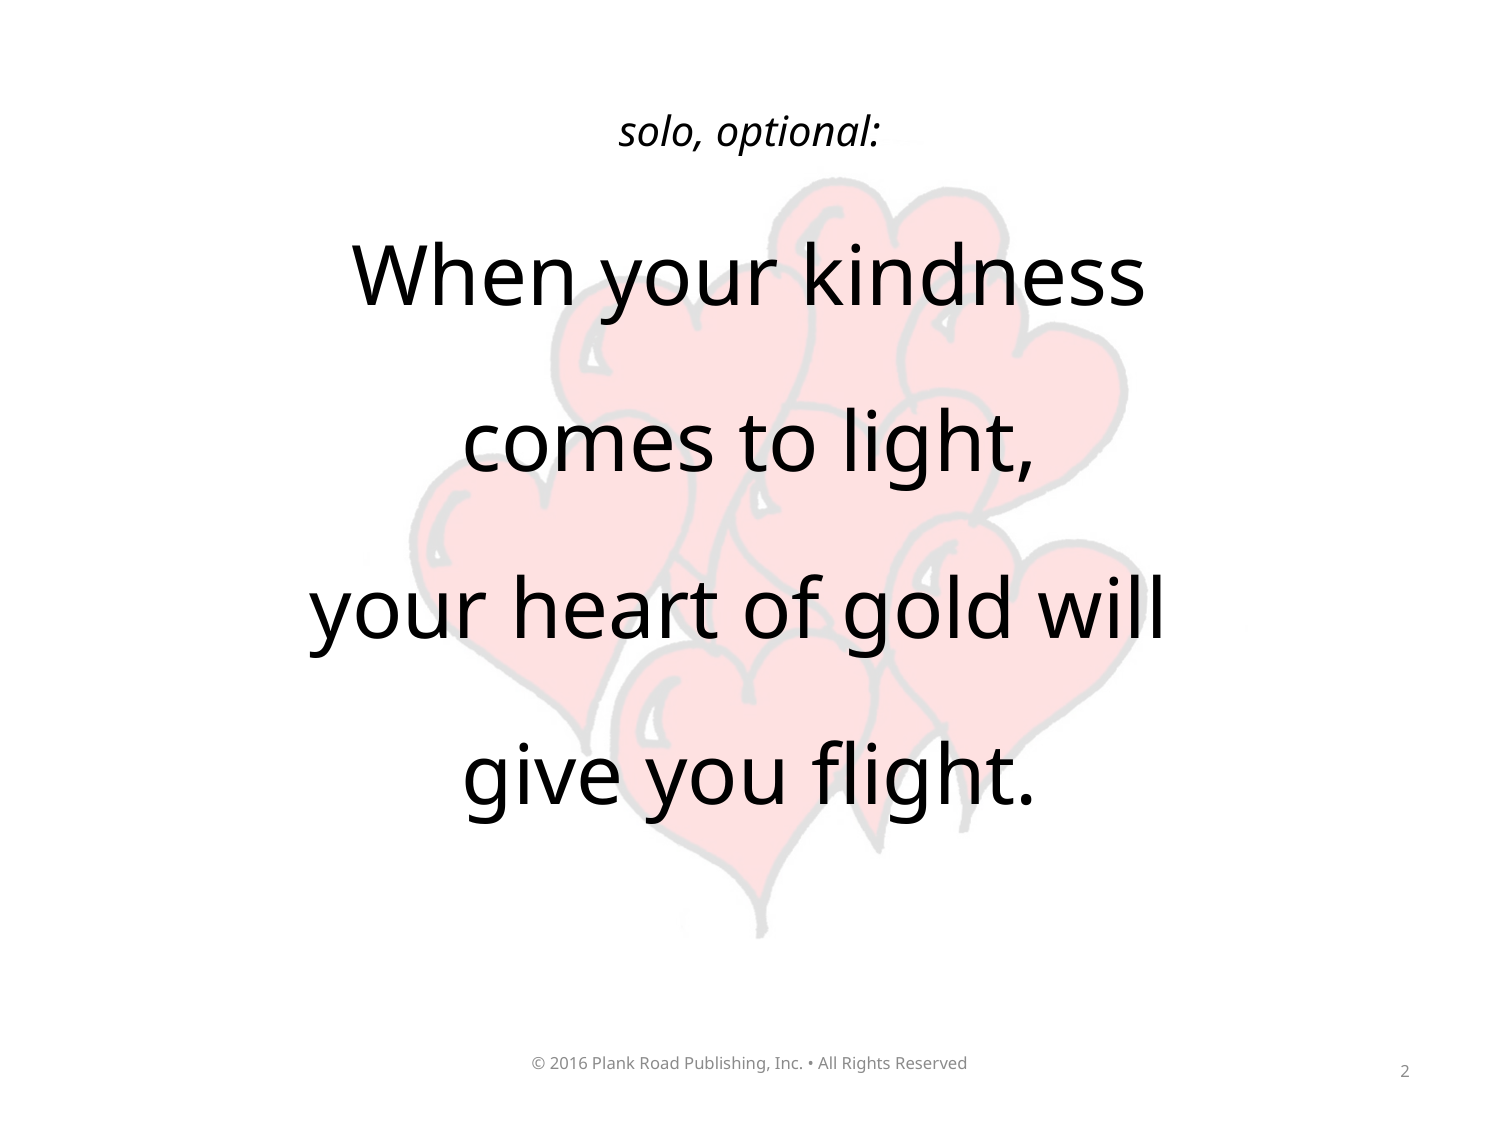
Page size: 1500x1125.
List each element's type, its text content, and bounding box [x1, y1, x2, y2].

list solo, optional: When your kindness comes to light, your heart of gold will give you flight. [75, 72, 1425, 1014]
slide_number 2 [1074, 1042, 1425, 1103]
picture [343, 106, 1279, 992]
